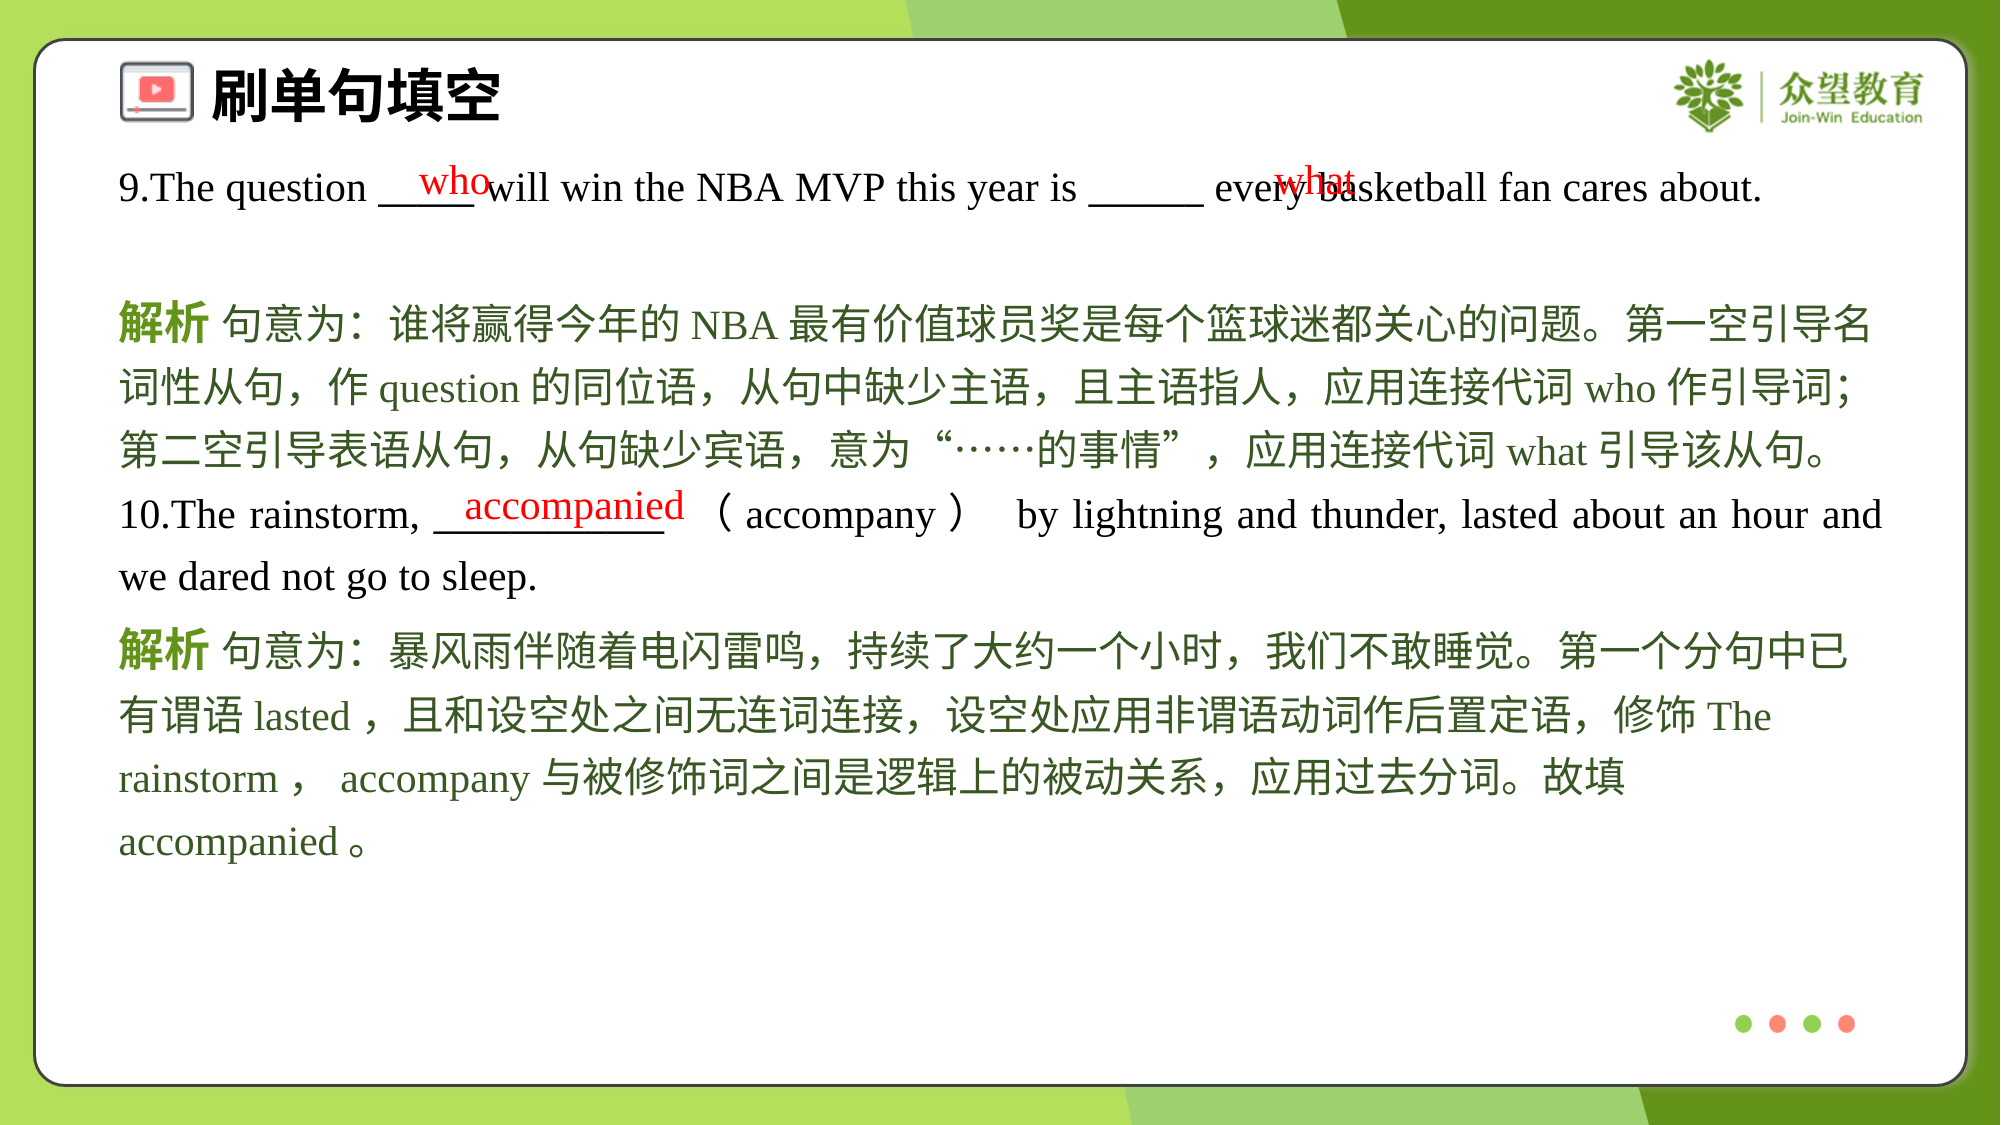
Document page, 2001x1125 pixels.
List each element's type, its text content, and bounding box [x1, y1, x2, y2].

text_box what [1269, 140, 1361, 199]
text_box 解析 句意为：谁将赢得今年的NBA最有价值球员奖是每个篮球迷都关心的问题。第一空引导名词性从句，作question的同位语，从句中缺少主语，且主语指人，应用连接代词who作引导词；第二空引导表语从句，从句缺少宾语，意为“……的事情”，应用连接代词what引导该从句。 [118, 279, 1883, 469]
text_box 10.The rainstorm, ____________ （accompany） by lightning and thunder, lasted about an hour and we dared not go to sleep. [118, 474, 1883, 594]
text_box accompanied [460, 465, 690, 524]
text_box 解析 句意为：暴风雨伴随着电闪雷鸣，持续了大约一个小时，我们不敢睡觉。第一个分句中已有谓语lasted，且和设空处之间无连词连接，设空处应用非谓语动词作后置定语，修饰The rainstorm，accompany与被修饰词之间是逻辑上的被动关系，应用过去分词。故填accompanied。 [118, 607, 1883, 797]
picture [0, 0, 2000, 1125]
text_box who [414, 140, 496, 199]
text_box 9.The question _____ will win the NBA MVP this year is ______ every basketball fan cares about. [118, 146, 1883, 267]
